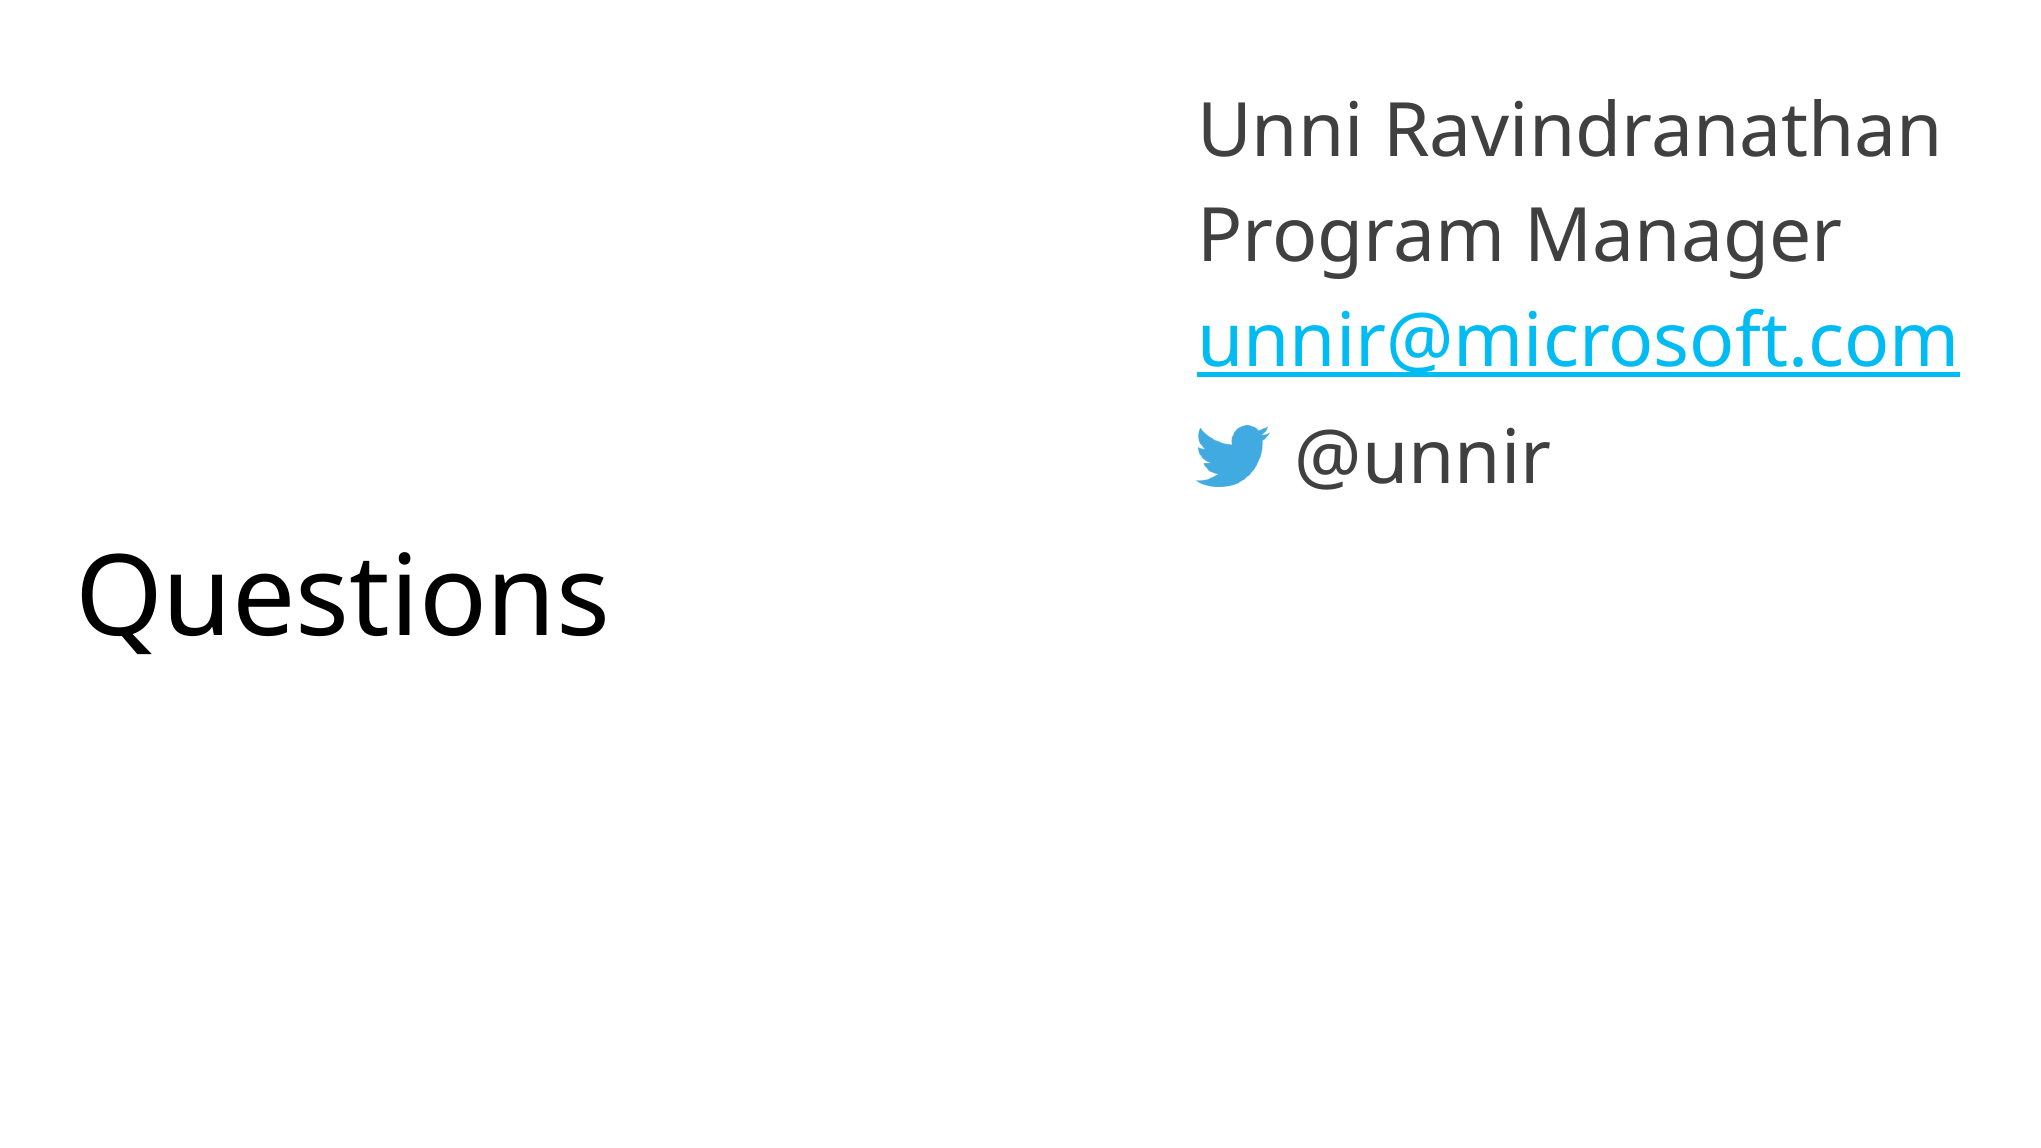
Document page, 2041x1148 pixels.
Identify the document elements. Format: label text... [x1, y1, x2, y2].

picture [1194, 425, 1271, 487]
text_box Unni Ravindranathan Program Manager unnir@microsoft.com @unnir [1182, 73, 2041, 224]
title Questions [45, 498, 1996, 649]
